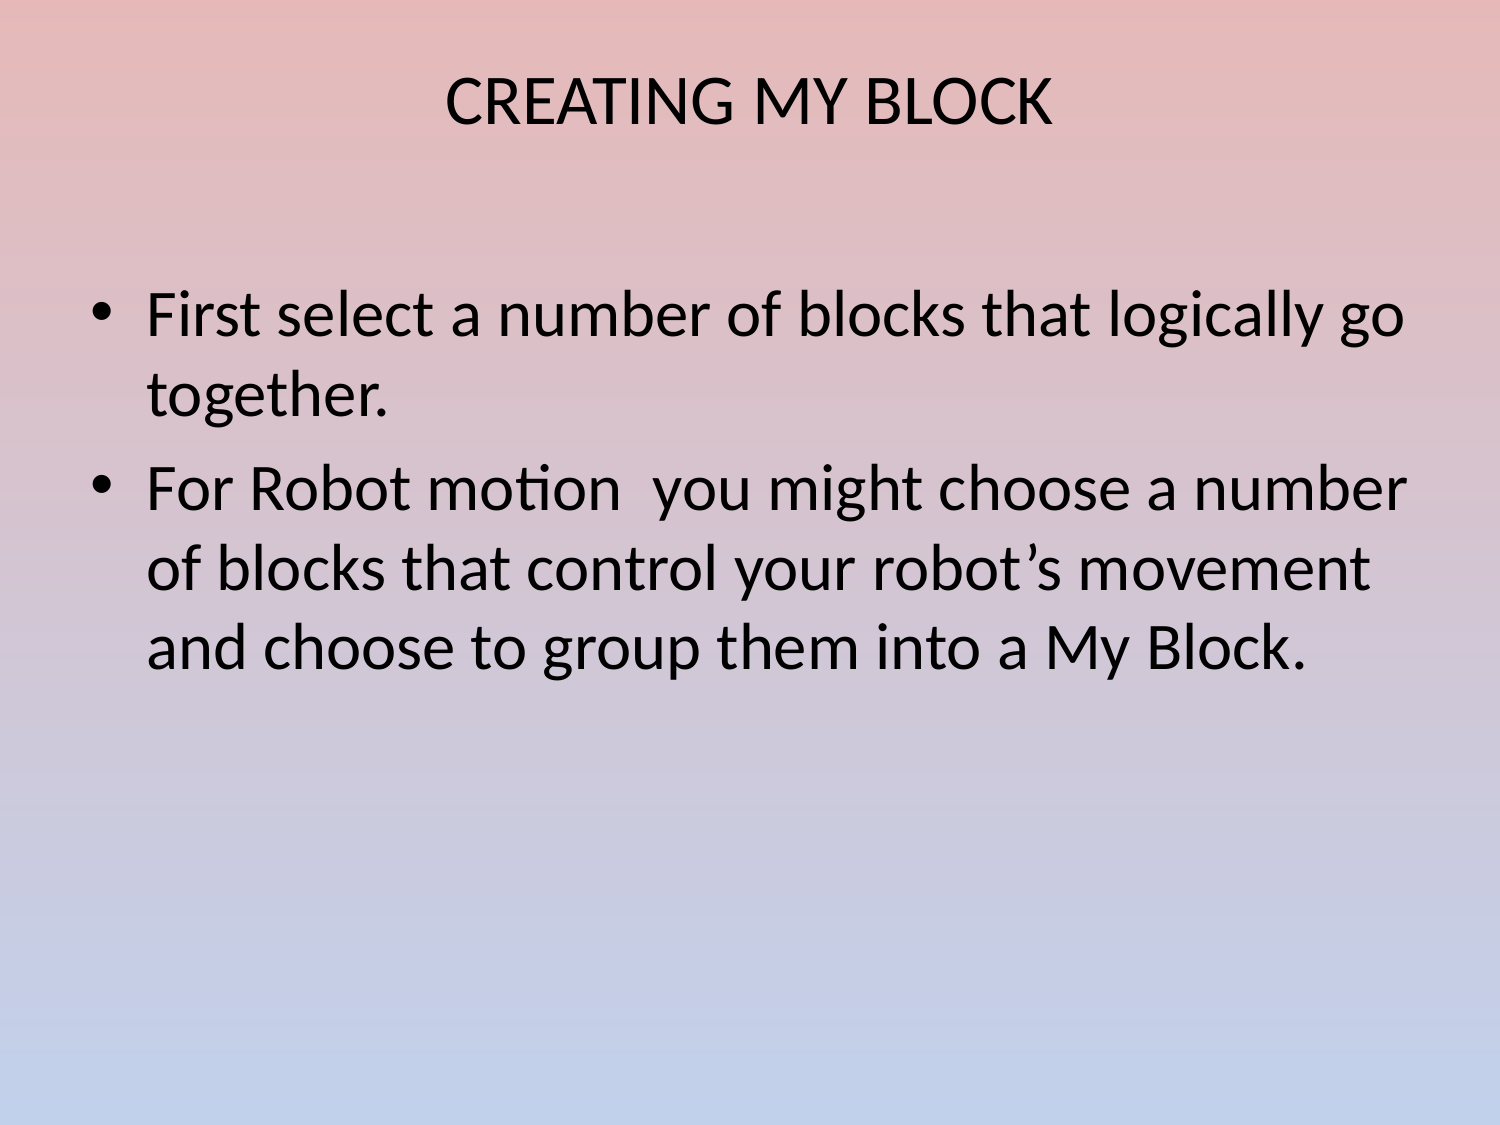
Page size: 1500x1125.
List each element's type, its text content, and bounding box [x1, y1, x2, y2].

list First select a number of blocks that logically go together. For Robot motion you might choose a number of blocks that control your robot’s movement and choose to group them into a My Block. [75, 262, 1425, 1005]
title CREATING MY BLOCK [75, 45, 1425, 233]
